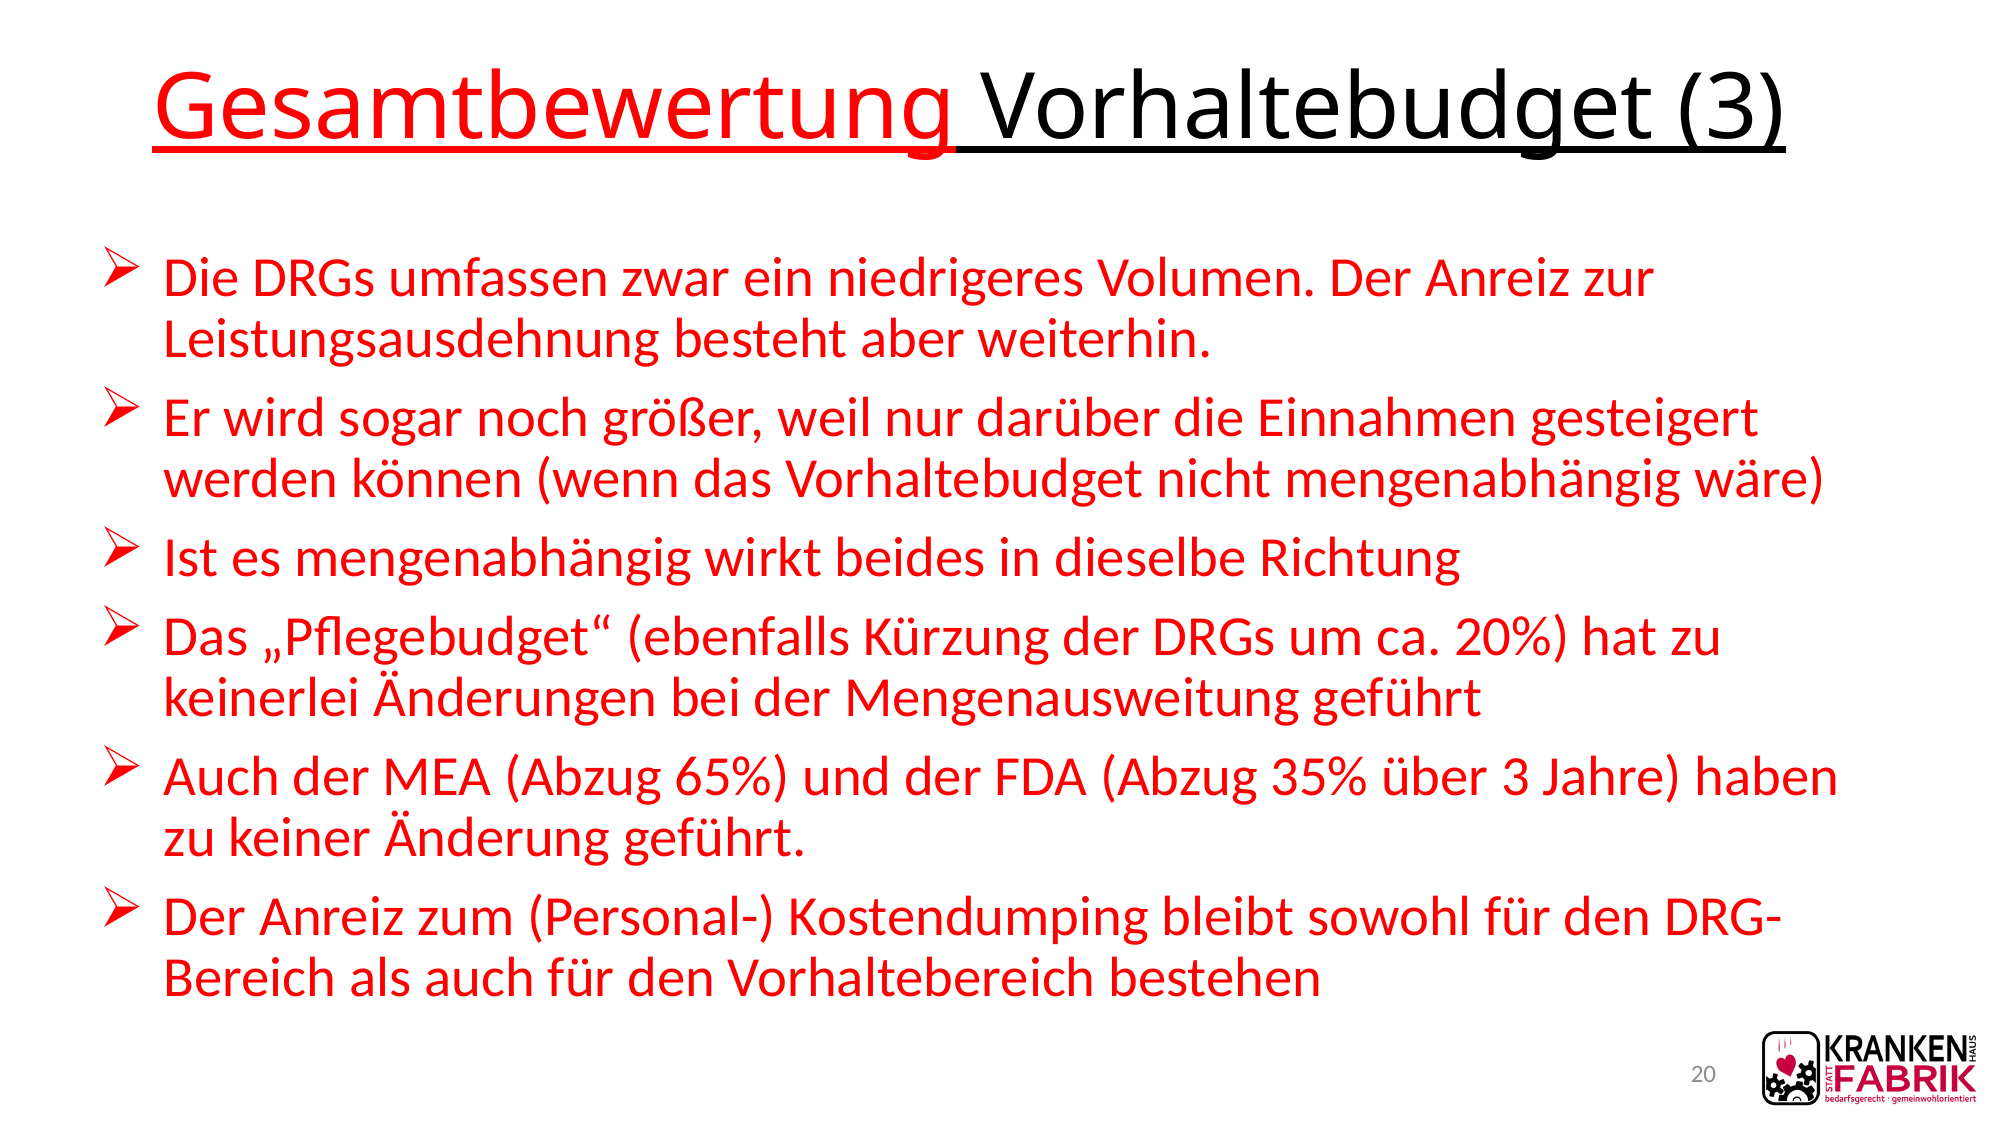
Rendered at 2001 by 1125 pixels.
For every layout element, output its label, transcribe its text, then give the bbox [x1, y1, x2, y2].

picture [1744, 1013, 1994, 1123]
title Gesamtbewertung Vorhaltebudget (3) [137, 0, 1863, 218]
list Die DRGs umfassen zwar ein niedrigeres Volumen. Der Anreiz zur Leistungsausdehnung besteht aber weiterhin. Er wird sogar noch größer, weil nur darüber die Einnahmen gesteigert werden können (wenn das Vorhaltebudget nicht mengenabhängig wäre) Ist es mengenabhängig wirkt beides in dieselbe Richtung Das „Pflegebudget“ (ebenfalls Kürzung der DRGs um ca. 20%) hat zu keinerlei Änderungen bei der Mengenausweitung geführt Auch der MEA (Abzug 65%) und der FDA (Abzug 35% über 3 Jahre) haben zu keiner Änderung geführt. Der Anreiz zum (Personal-) Kostendumping bleibt sowohl für den DRG-Bereich als auch für den Vorhaltebereich bestehen [84, 239, 1863, 1064]
slide_number 20 [1281, 1042, 1731, 1103]
